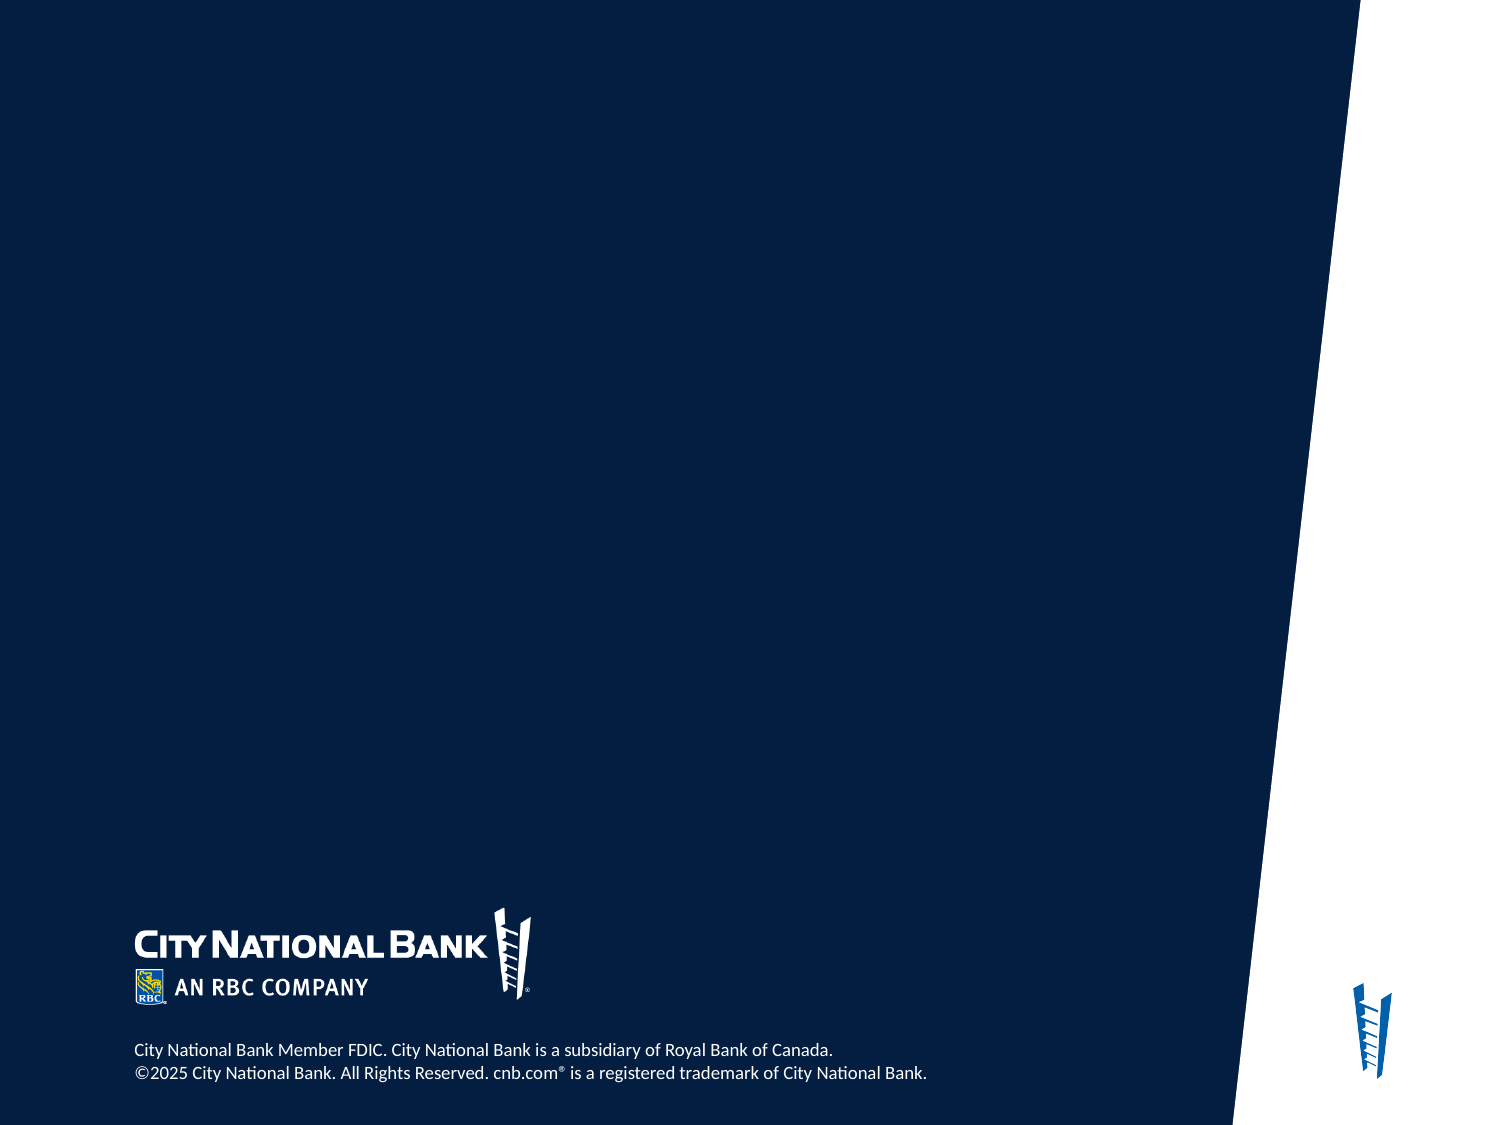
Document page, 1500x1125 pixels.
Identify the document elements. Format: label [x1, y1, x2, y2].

picture [134, 907, 531, 1005]
picture [1353, 983, 1392, 1079]
